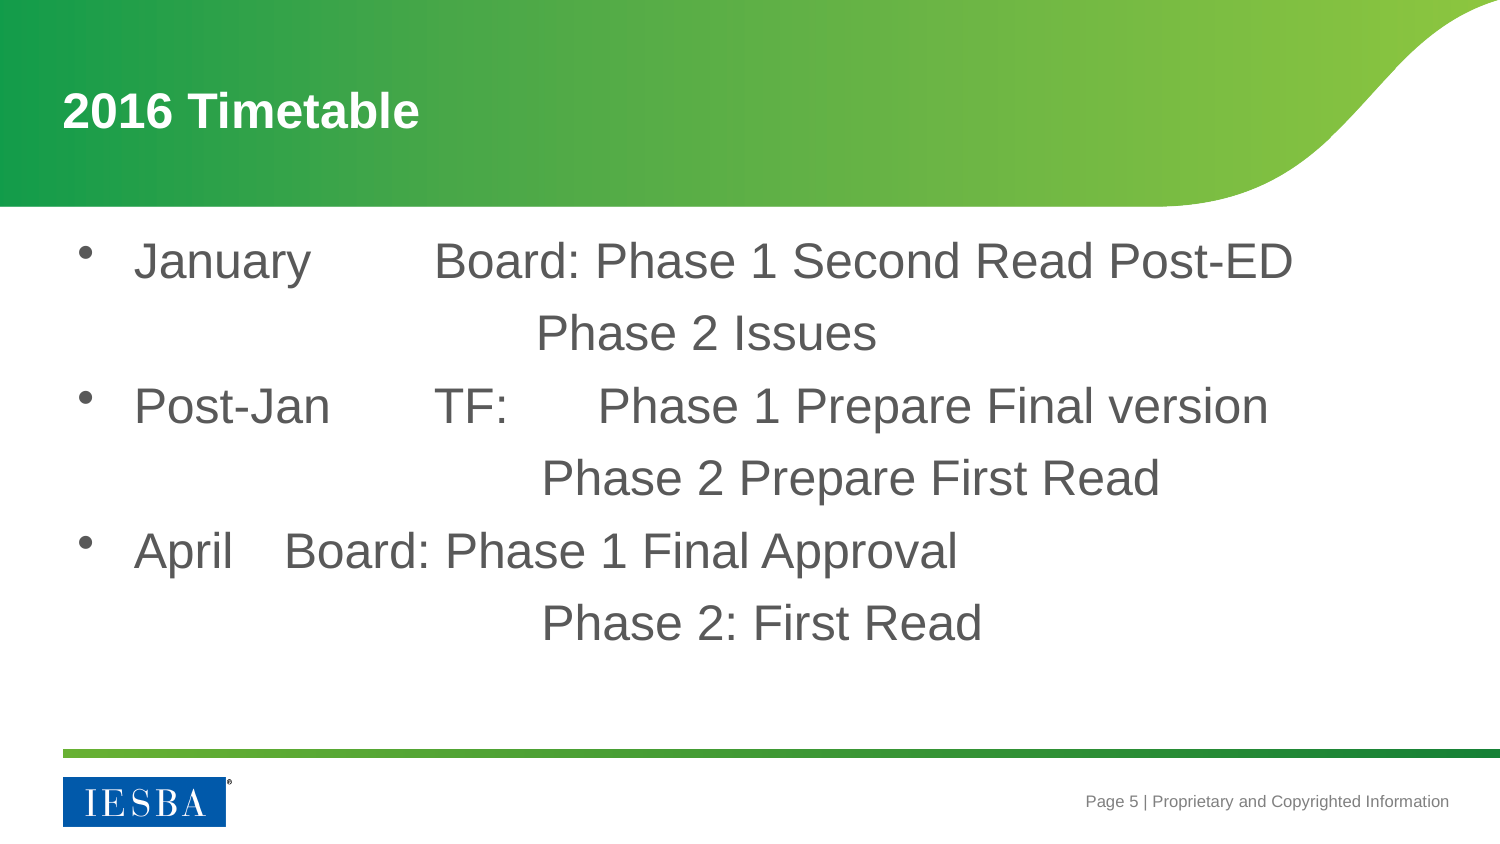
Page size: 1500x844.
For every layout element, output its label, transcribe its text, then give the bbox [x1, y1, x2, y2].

list January Board: Phase 1 Second Read Post-ED Phase 2 Issues Post-Jan TF: Phase 1 Prepare Final version Phase 2 Prepare First Read April Board: Phase 1 Final Approval Phase 2: First Read [62, 220, 1450, 724]
title 2016 Timetable [62, 75, 1300, 142]
picture [63, 777, 232, 827]
picture [0, 0, 1500, 207]
